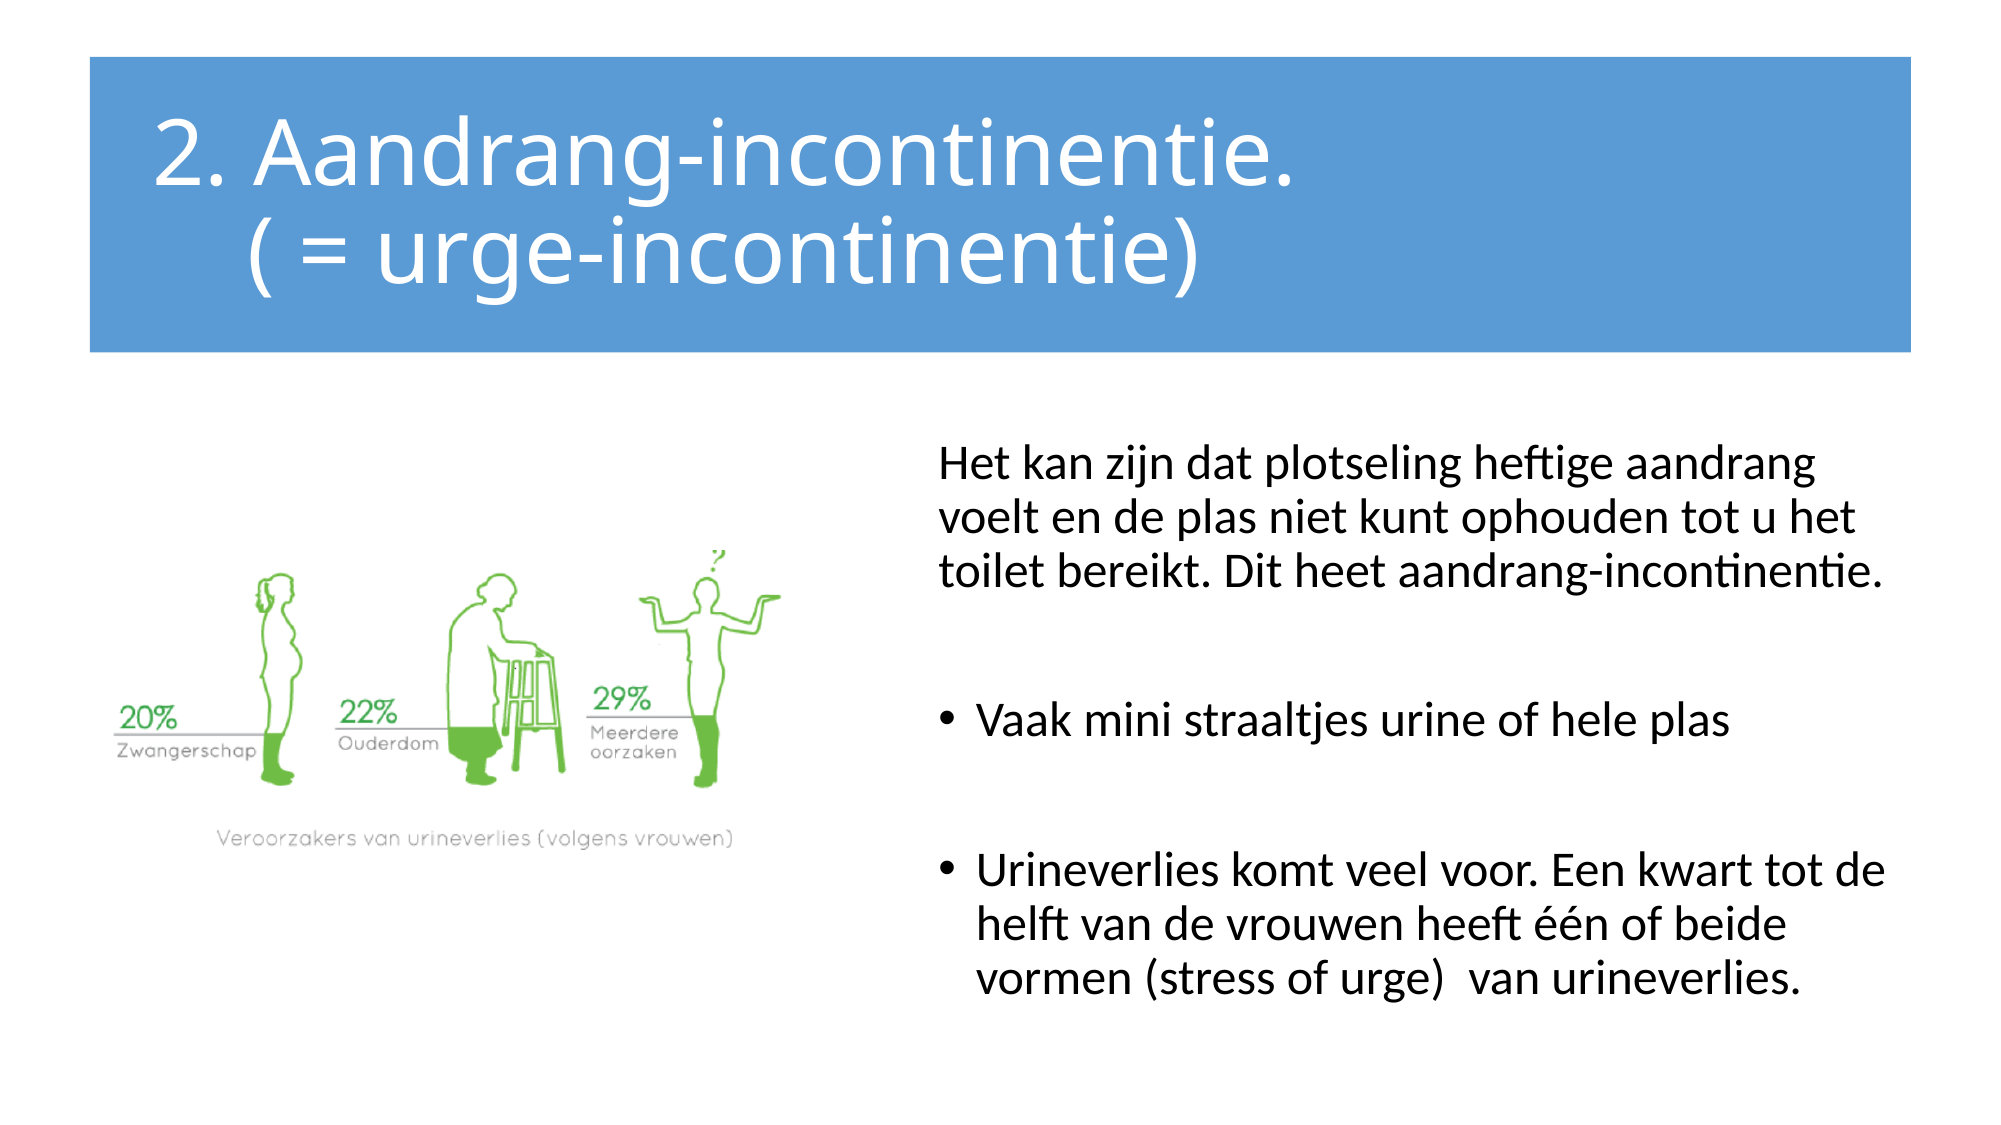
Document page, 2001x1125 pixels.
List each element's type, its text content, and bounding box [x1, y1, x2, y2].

list Het kan zijn dat plotseling heftige aandrang voelt en de plas niet kunt ophouden tot u het toilet bereikt. Dit heet aandrang-incontinentie. Vaak mini straaltjes urine of hele plas Urineverlies komt veel voor. Een kwart tot de helft van de vrouwen heeft één of beide vormen (stress of urge) van urineverlies. [923, 373, 1911, 1068]
text_box [89, 56, 1912, 353]
picture [109, 550, 792, 865]
title 2. Aandrang-incontinentie. ( = urge-incontinentie) [137, 96, 1863, 314]
